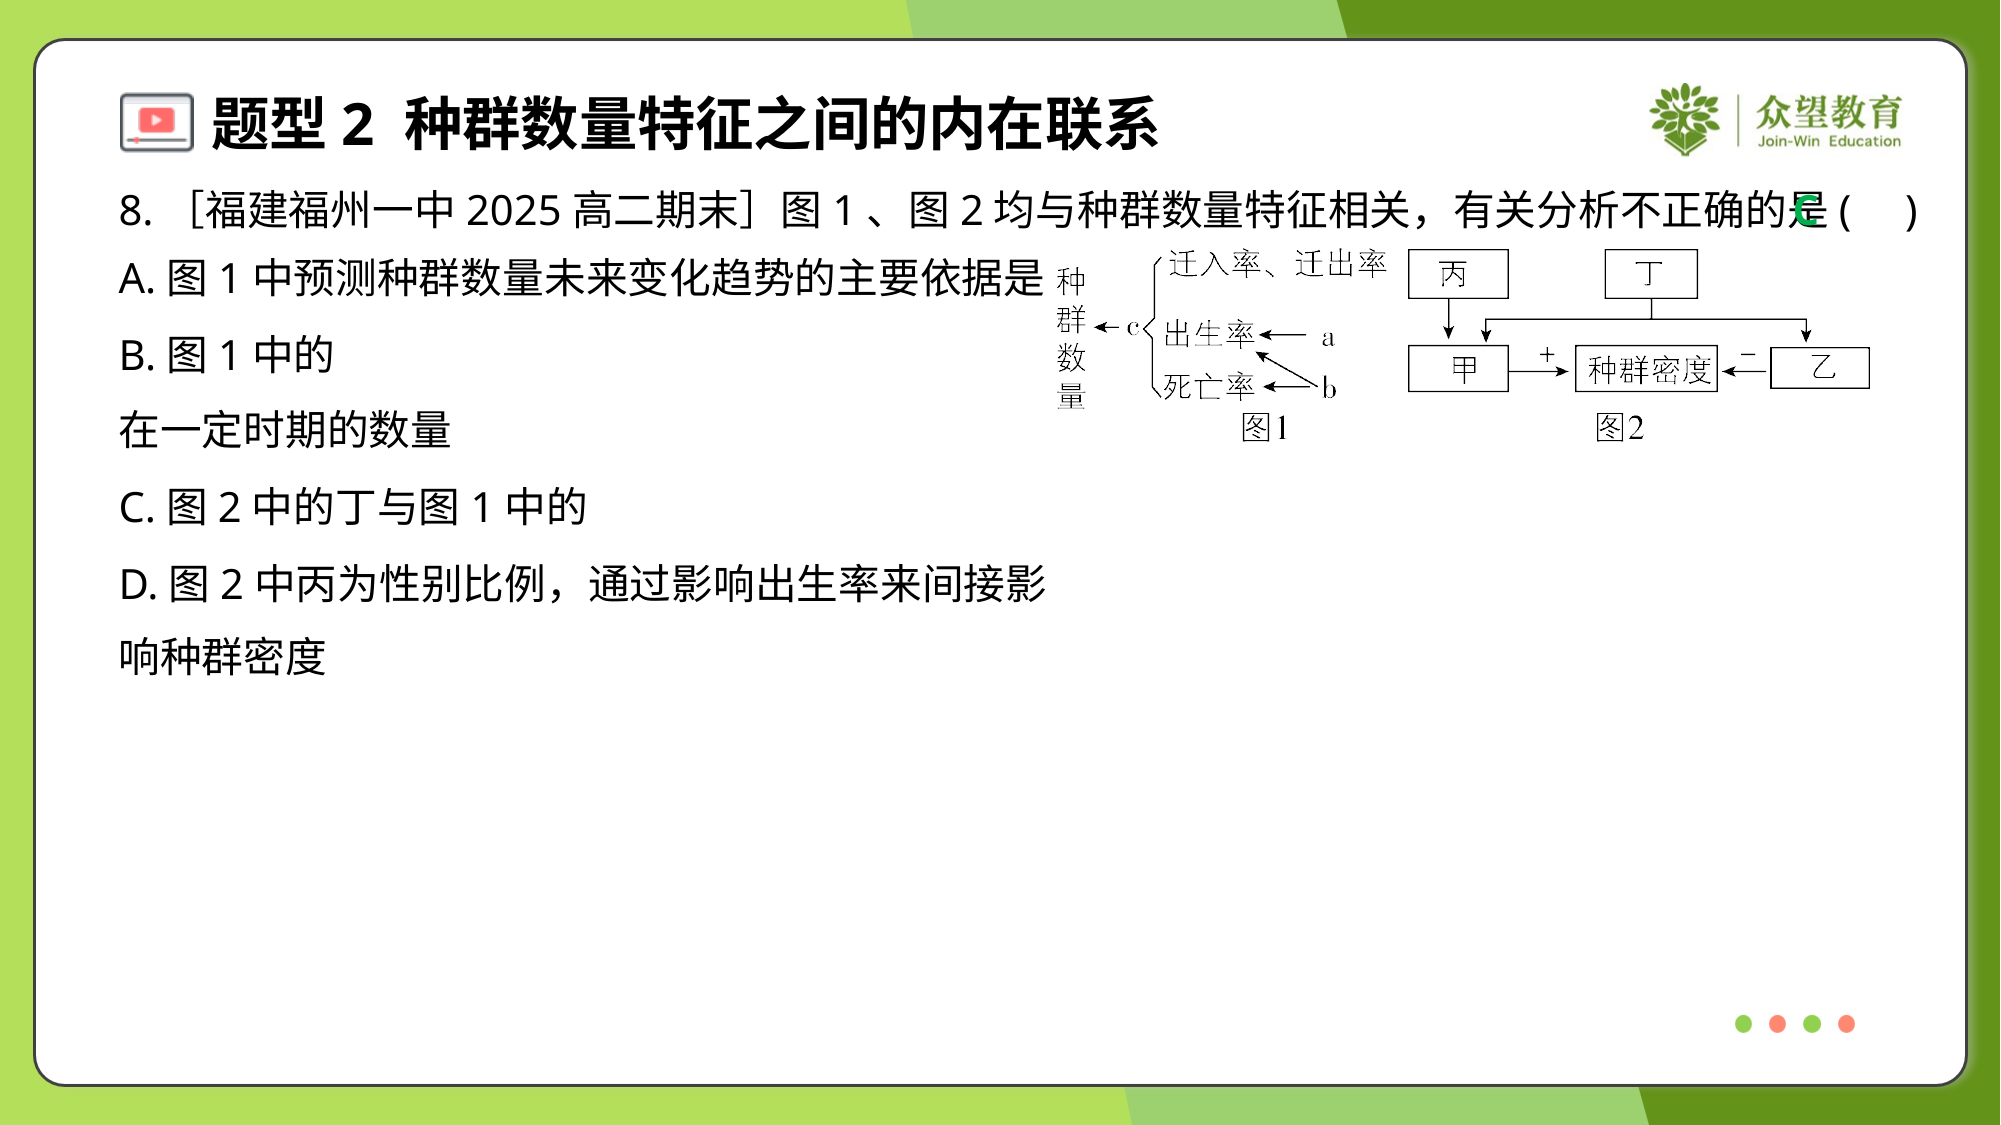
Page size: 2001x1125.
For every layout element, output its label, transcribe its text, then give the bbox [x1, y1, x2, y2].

text_box C [1776, 158, 1835, 226]
text_box 8.［福建福州一中2025高二期末］图1、图2均与种群数量特征相关，有关分析不正确的是( ) [1835, 158, 1897, 226]
picture [0, 0, 2000, 1125]
text_box 8.［福建福州一中2025高二期末］图1、图2均与种群数量特征相关，有关分析不正确的是( ) [118, 158, 1776, 226]
